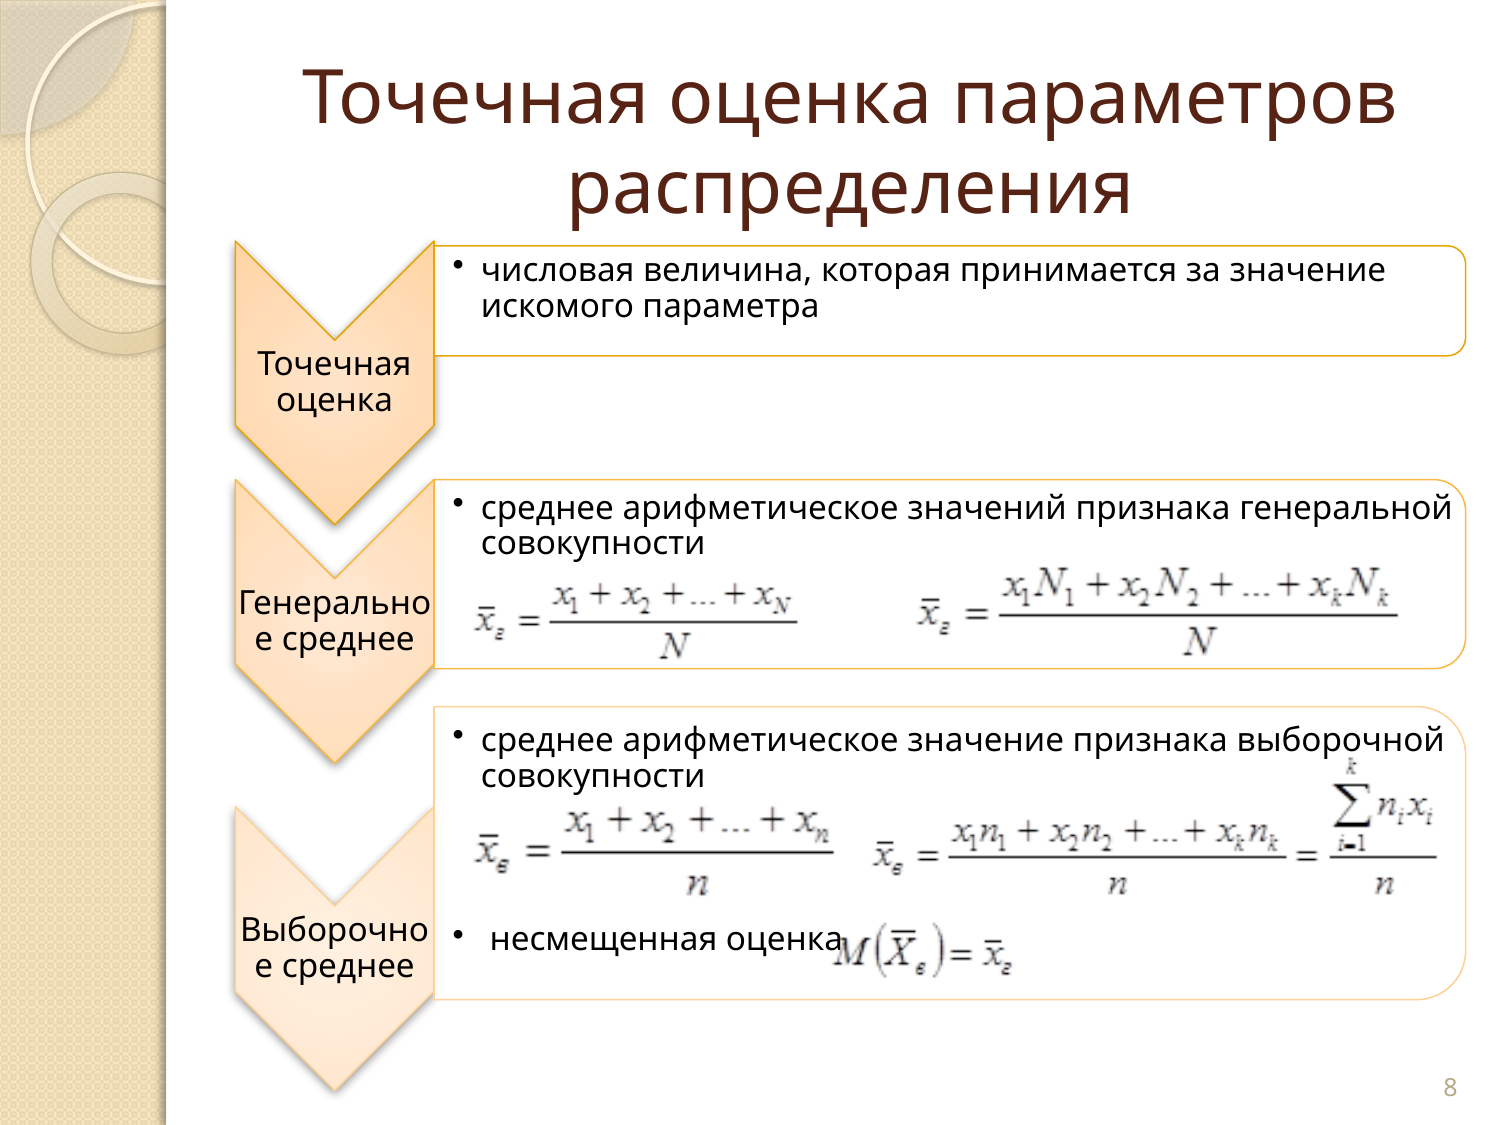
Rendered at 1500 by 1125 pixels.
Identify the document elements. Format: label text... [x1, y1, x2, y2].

picture [828, 921, 1022, 988]
picture [867, 751, 1447, 907]
picture [911, 557, 1409, 669]
picture [471, 566, 811, 669]
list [235, 237, 1466, 1095]
title Точечная оценка параметров распределения [235, 45, 1466, 233]
slide_number 8 [1413, 1034, 1488, 1113]
picture [471, 791, 852, 910]
